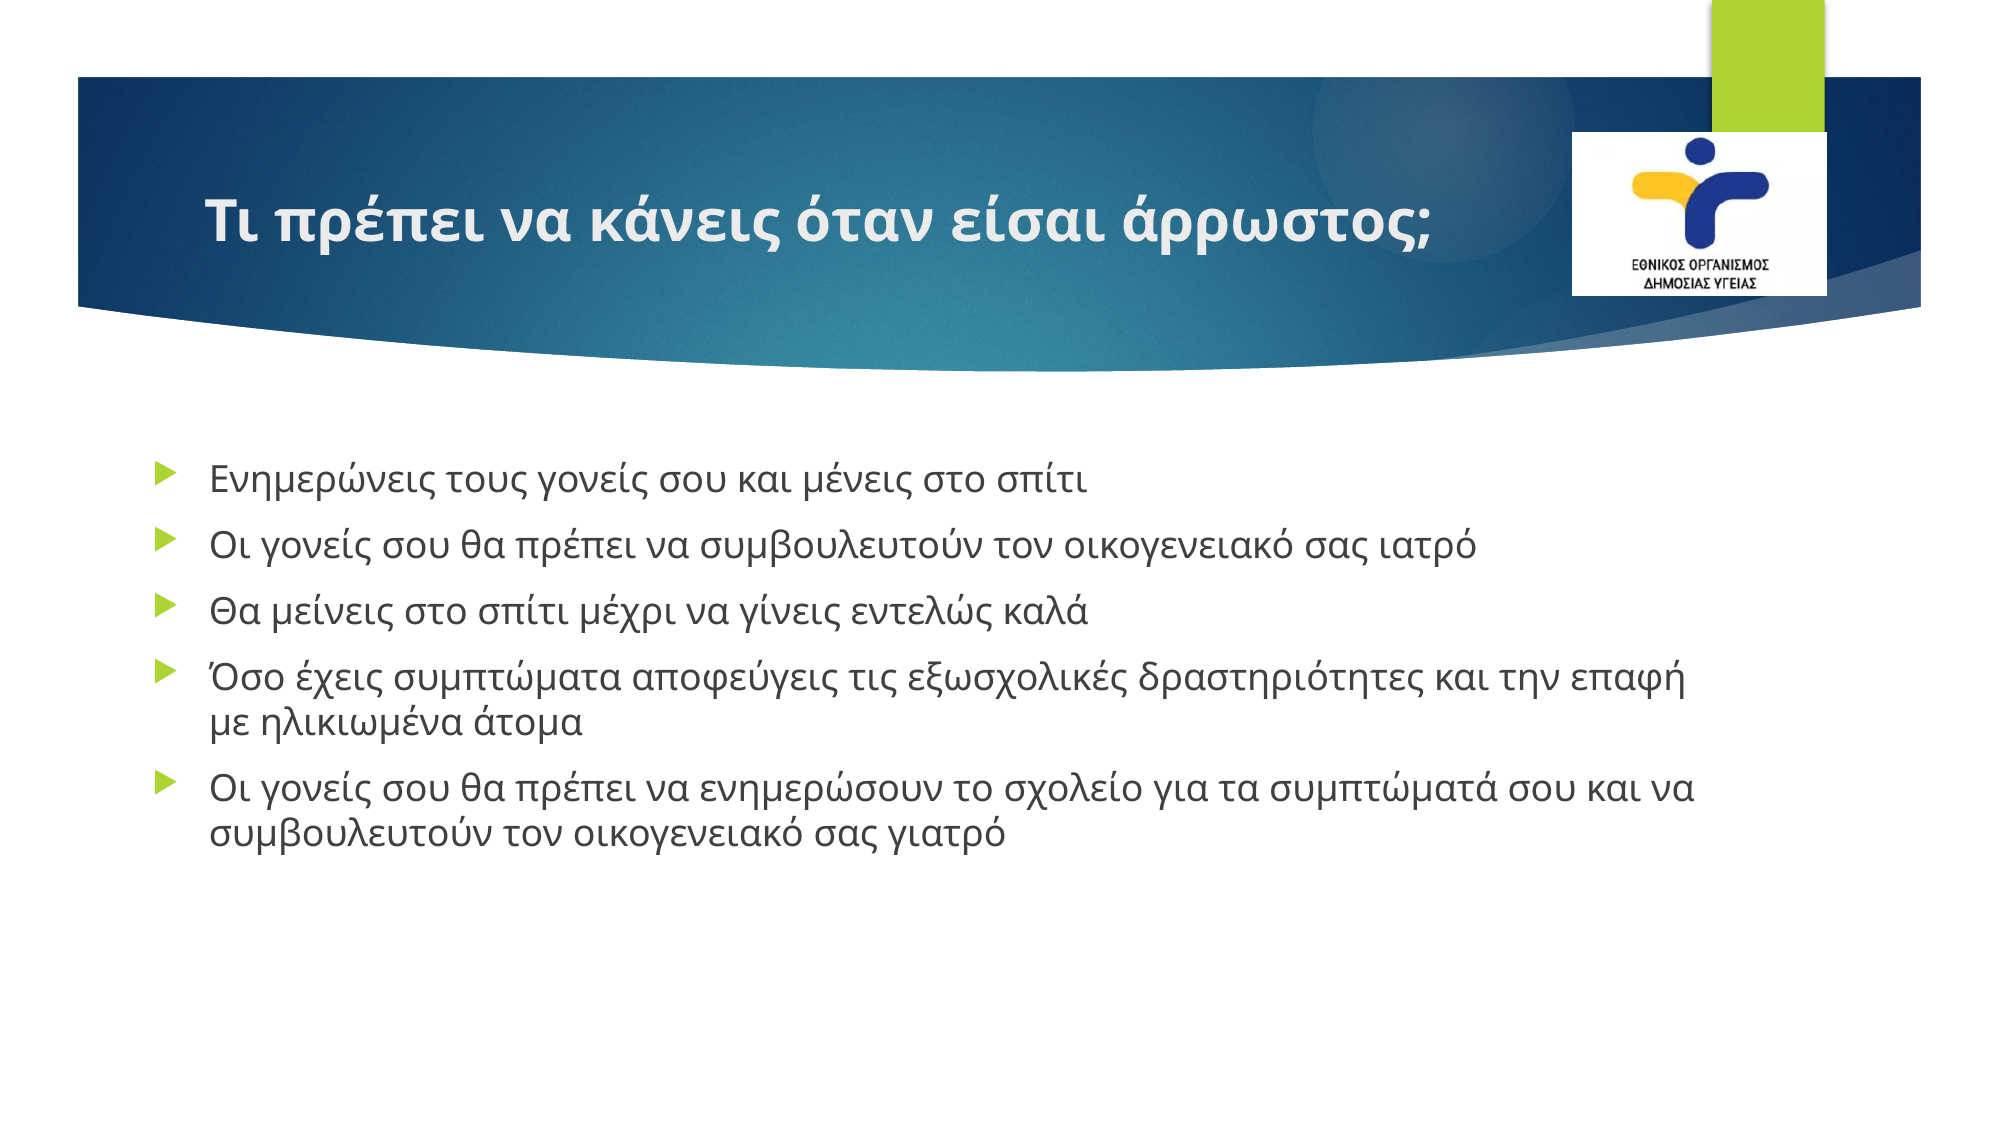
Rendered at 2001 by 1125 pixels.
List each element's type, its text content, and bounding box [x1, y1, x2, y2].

title Τι πρέπει να κάνεις όταν είσαι άρρωστος; [189, 159, 1566, 276]
picture [1571, 131, 1827, 296]
list Ενημερώνεις τους γονείς σου και μένεις στο σπίτι Οι γονείς σου θα πρέπει να συμβουλευτούν τον οικογενειακό σας ιατρό Θα μείνεις στο σπίτι μέχρι να γίνεις εντελώς καλά Όσο έχεις συμπτώματα αποφεύγεις τις εξωσχολικές δραστηριότητες και την επαφή με ηλικιωμένα άτομα Οι γονείς σου θα πρέπει να ενημερώσουν το σχολείο για τα συμπτώματά σου και να συμβουλευτούν τον οικογενειακό σας γιατρό [137, 447, 1734, 1014]
